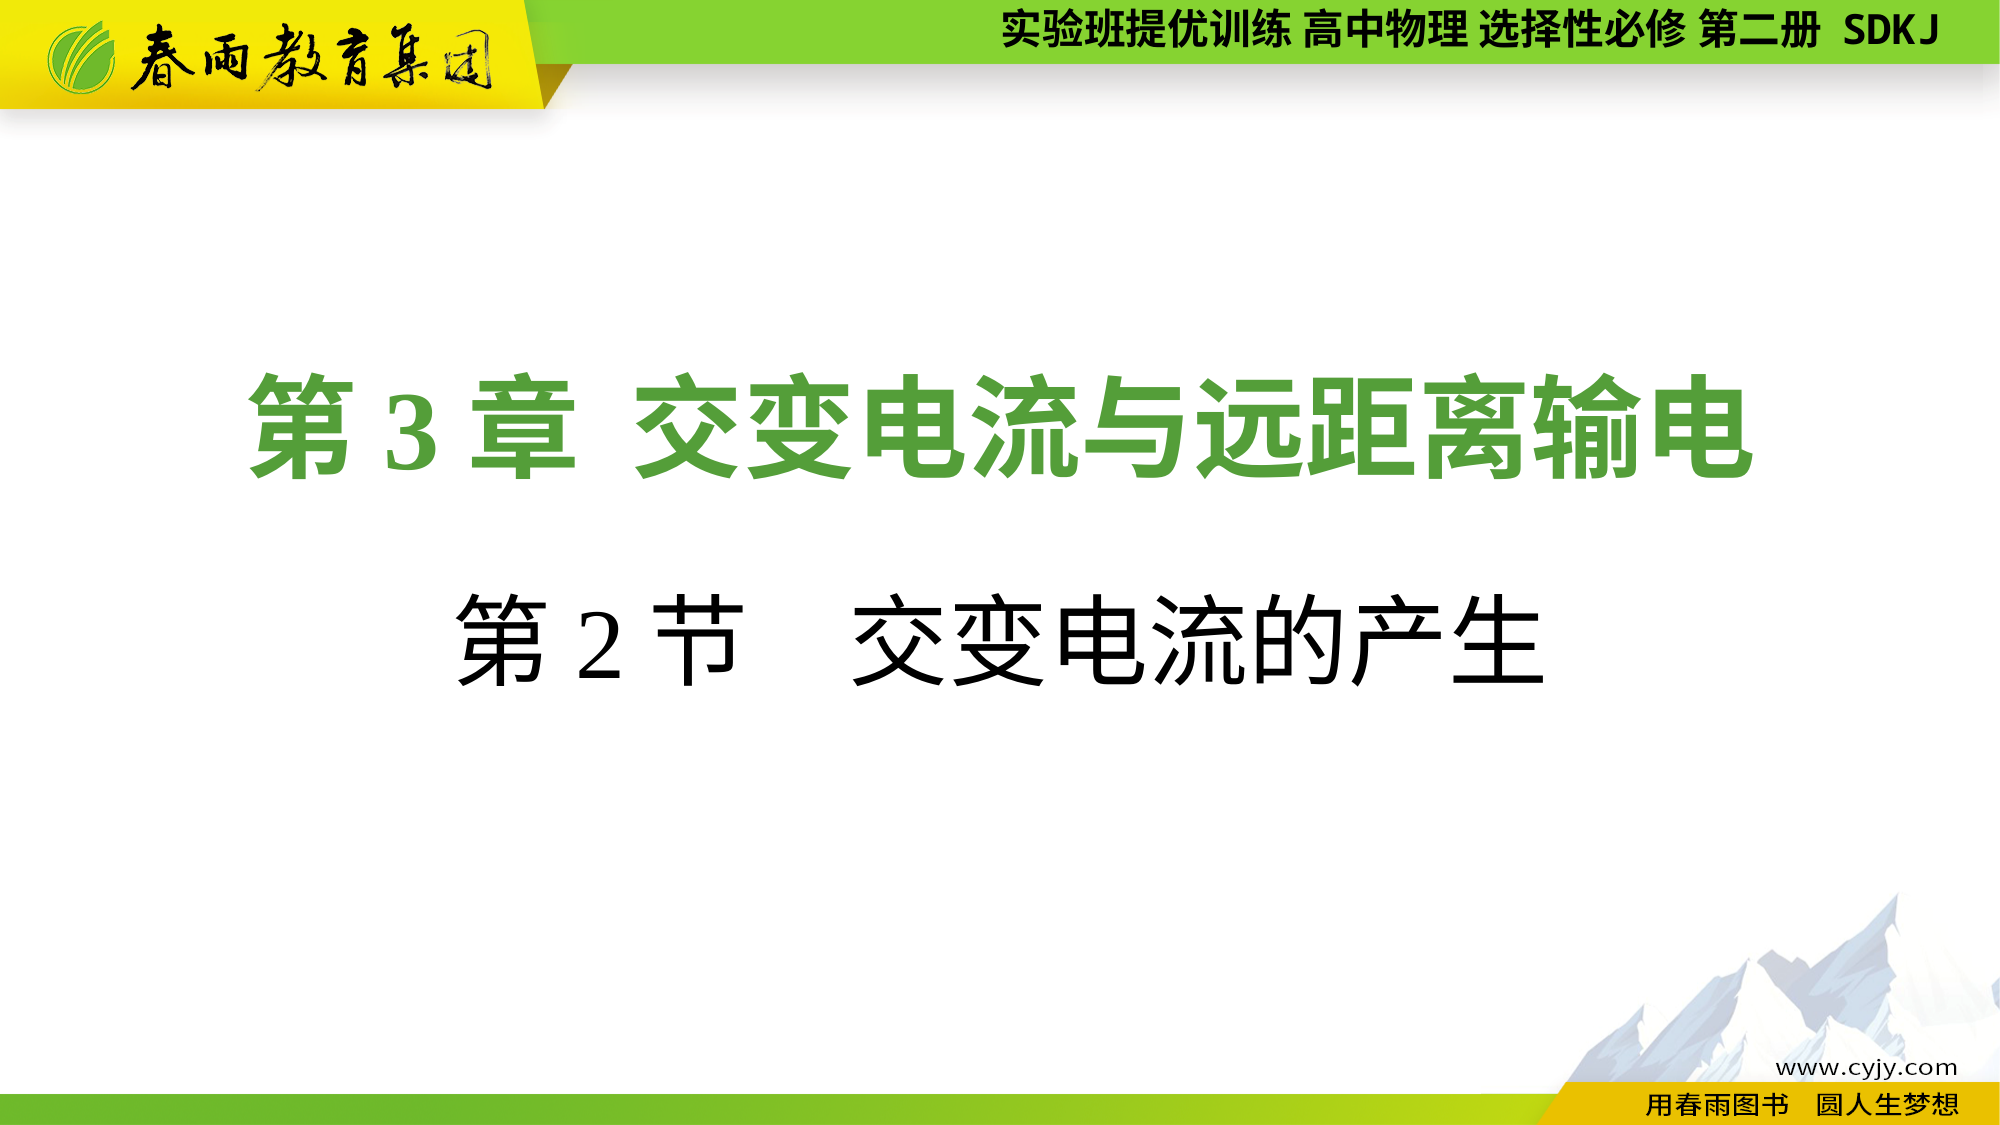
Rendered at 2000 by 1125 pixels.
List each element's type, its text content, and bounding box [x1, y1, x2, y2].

text_box 第2节 交变电流的产生 [54, 511, 1946, 706]
text_box 第3章 交变电流与远距离输电 [54, 282, 1946, 500]
picture [0, 0, 2000, 1125]
